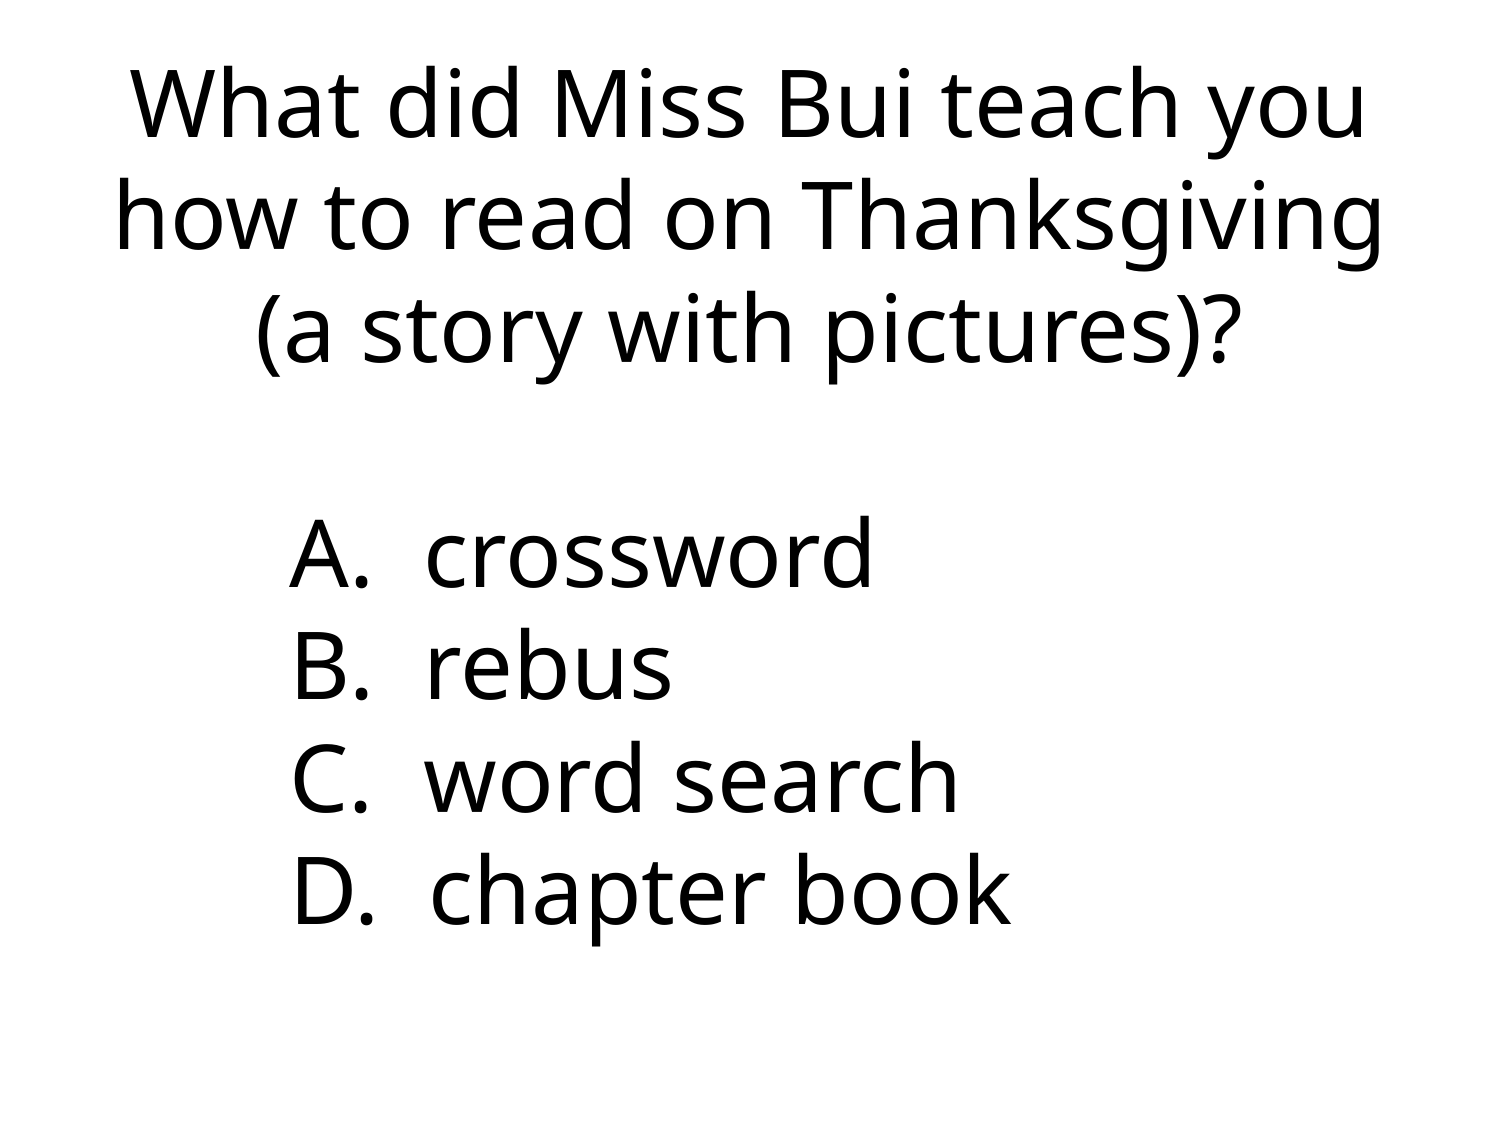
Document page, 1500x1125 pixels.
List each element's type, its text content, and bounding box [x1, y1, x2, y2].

text_box What did Miss Bui teach you how to read on Thanksgiving (a story with pictures)? crossword rebus word search chapter book [50, 36, 1450, 1064]
